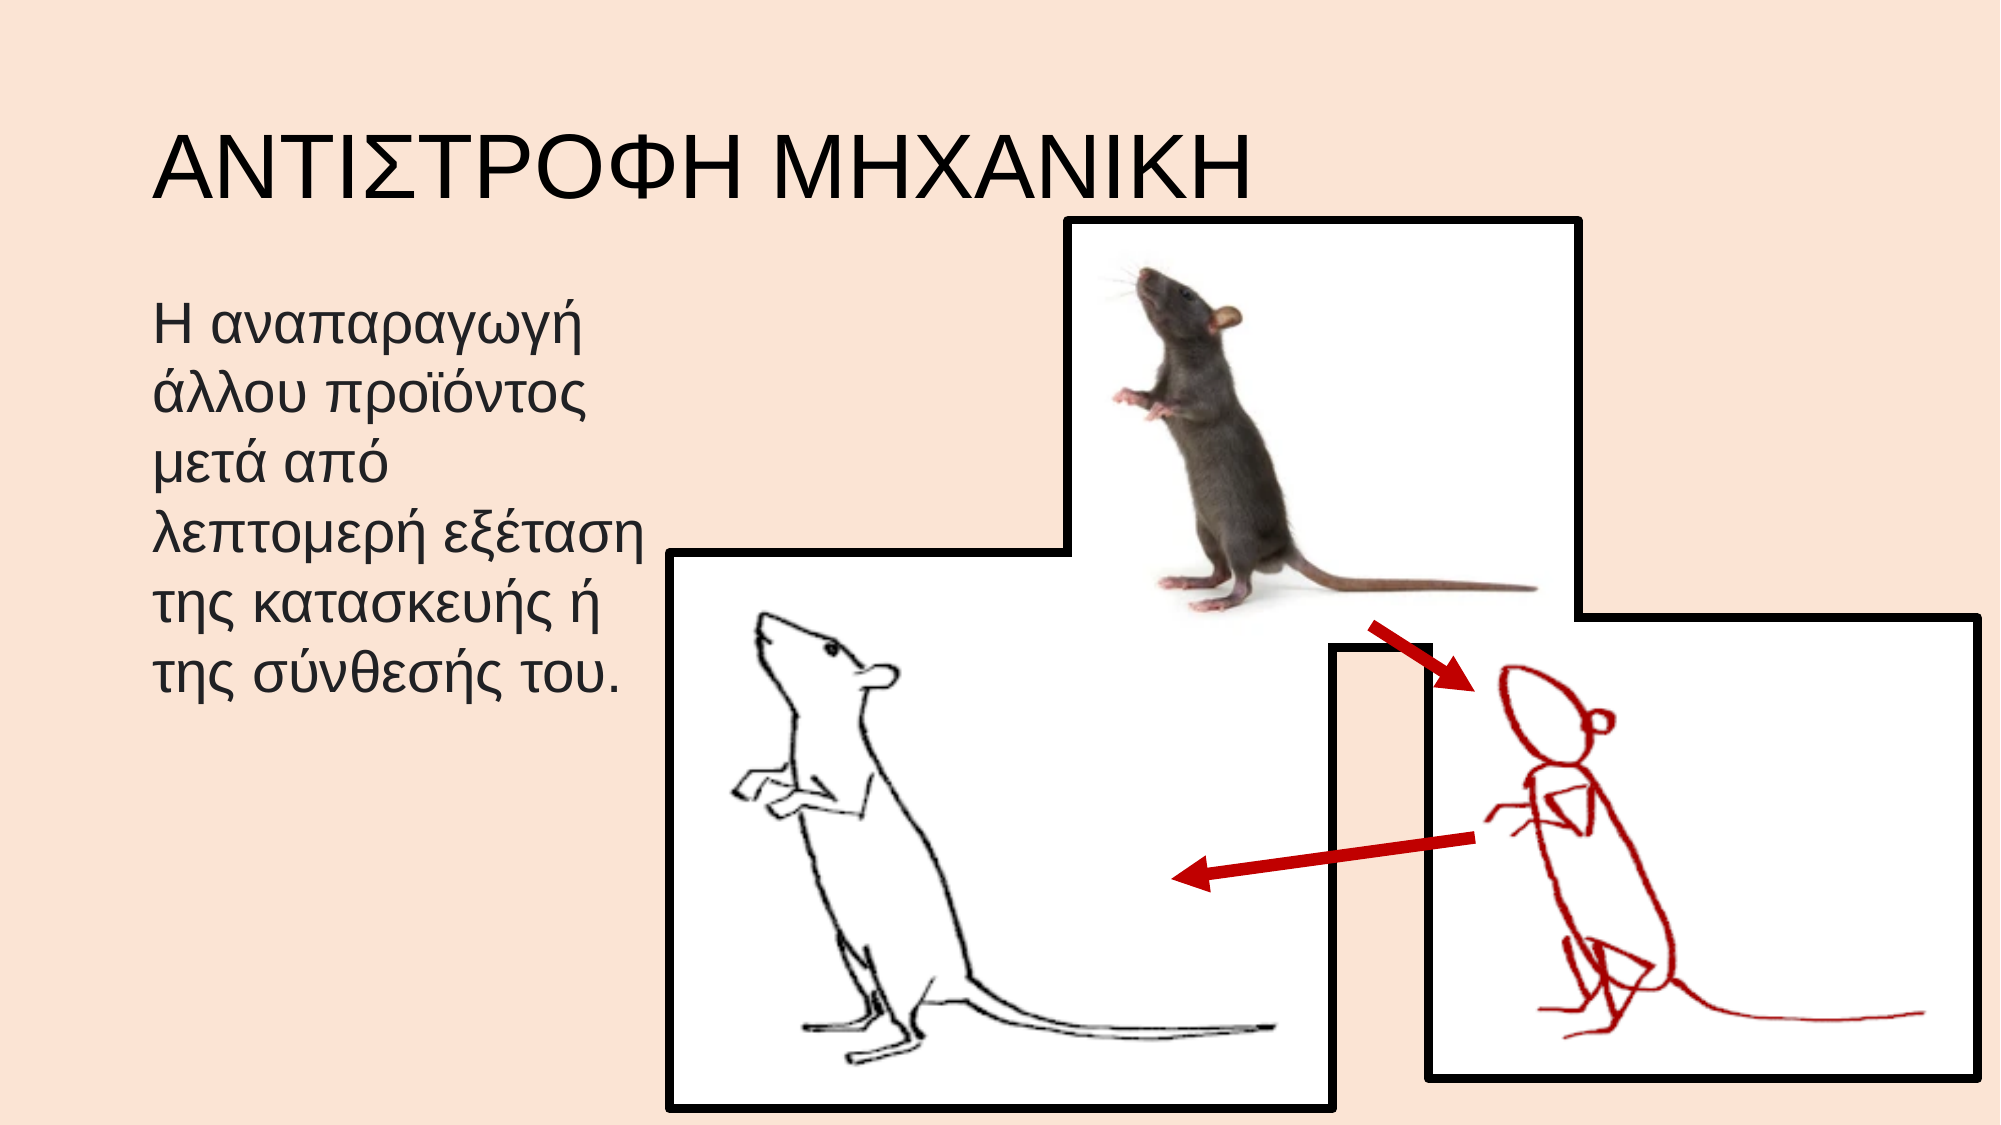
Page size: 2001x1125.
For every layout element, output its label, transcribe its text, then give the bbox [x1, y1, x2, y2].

picture [673, 224, 1974, 1104]
list Η αναπαραγωγή άλλου προϊόντος μετά από λεπτομερή εξέταση της κατασκευής ή της σύνθεσής του. [137, 277, 694, 992]
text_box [1170, 837, 1476, 880]
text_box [1370, 624, 1476, 692]
title ΑΝΤΙΣΤΡΟΦΗ ΜΗΧΑΝΙΚΗ [137, 59, 1863, 278]
